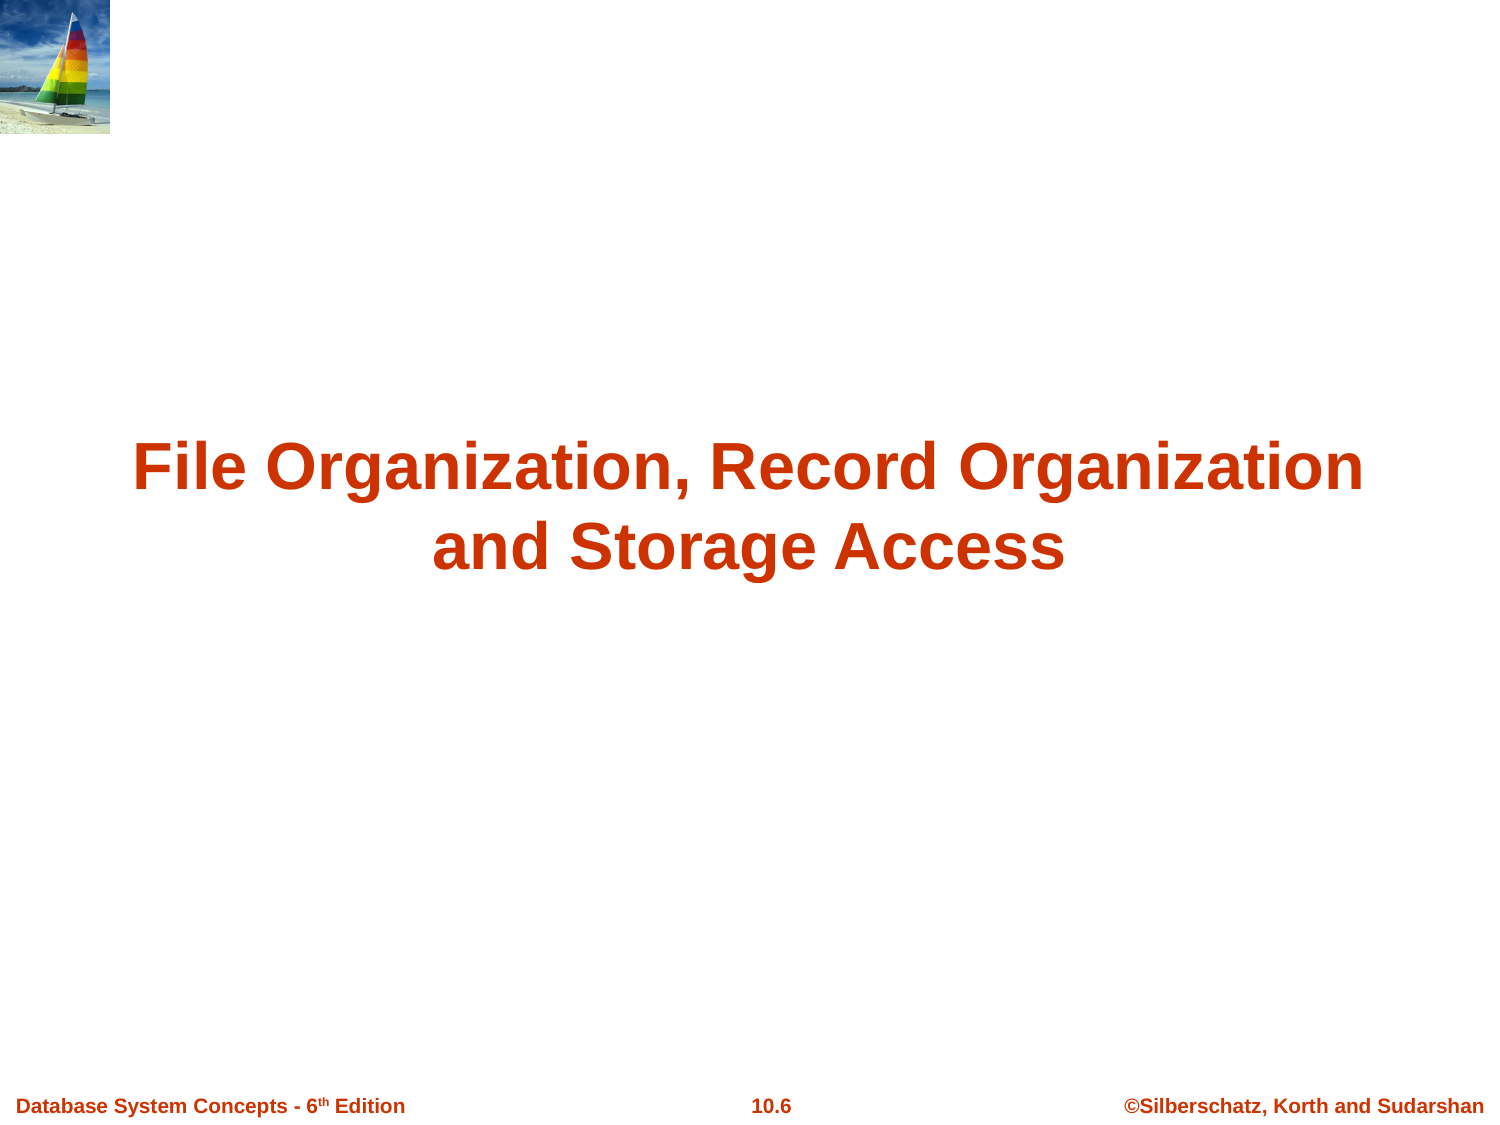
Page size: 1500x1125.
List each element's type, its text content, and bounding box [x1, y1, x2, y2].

picture [0, 0, 110, 134]
title File Organization, Record Organization and Storage Access [112, 349, 1388, 591]
